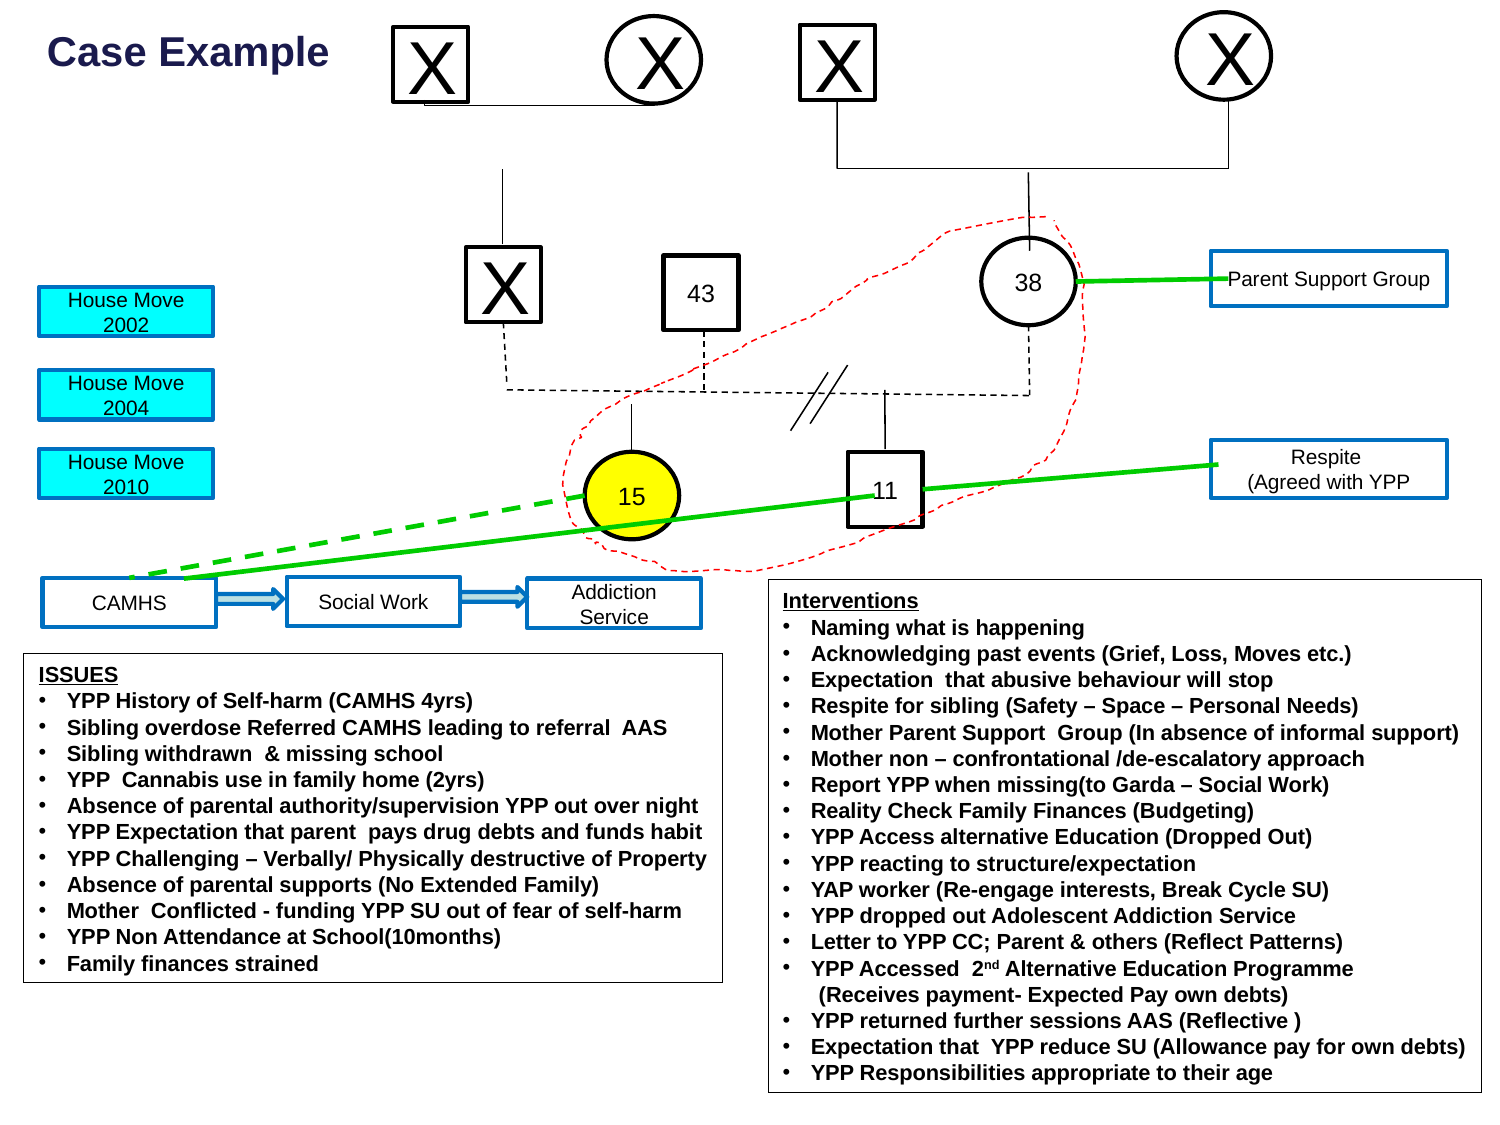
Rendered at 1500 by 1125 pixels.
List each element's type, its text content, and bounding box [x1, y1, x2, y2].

text_box [214, 588, 286, 611]
text_box Parent Support Group [1209, 249, 1449, 308]
text_box House Move 2004 [37, 368, 215, 422]
text_box X [464, 245, 543, 324]
text_box Social Work [285, 588, 462, 628]
text_box 11 [893, 515, 925, 529]
text_box ISSUES YPP History of Self-harm (CAMHS 4yrs) Sibling overdose Referred CAMHS leading to referral AAS Sibling withdrawn & missing school YPP Cannabis use in family home (2yrs) Absence of parental authority/supervision YPP out over night YPP Expectation that parent pays drug debts and funds habit YPP Challenging – Verbally/ Physically destructive of Property Absence of parental supports (No Extended Family) Mother Conflicted - funding YPP SU out of fear of self-harm YPP Non Attendance at School(10months) Family finances strained [23, 653, 723, 983]
text_box [458, 588, 530, 609]
text_box House Move 2002 [37, 285, 215, 338]
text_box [424, 99, 654, 104]
text_box X [604, 13, 704, 106]
text_box Case Example [32, 16, 345, 82]
text_box [561, 215, 1086, 533]
text_box Respite (Agreed with YPP [1209, 438, 1449, 500]
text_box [790, 372, 809, 431]
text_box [128, 495, 181, 579]
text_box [503, 322, 507, 382]
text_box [506, 389, 785, 396]
text_box Addiction Service [525, 588, 703, 630]
text_box House Move 2010 [37, 447, 215, 500]
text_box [854, 389, 884, 396]
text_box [1075, 278, 1229, 282]
text_box X [1174, 10, 1274, 102]
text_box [809, 364, 848, 424]
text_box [183, 495, 875, 579]
text_box X [798, 23, 877, 102]
text_box X [391, 25, 470, 104]
text_box Interventions Naming what is happening Acknowledging past events (Grief, Loss, Moves etc.) Expectation that abusive behaviour will stop Respite for sibling (Safety – Space – Personal Needs) Mother Parent Support Group (In absence of informal support) Mother non – confrontational /de-escalatory approach Report YPP when missing(to Garda – Social Work) Reality Check Family Finances (Budgeting) YPP Access alternative Education (Dropped Out) YPP reacting to structure/expectation YAP worker (Re-engage interests, Break Cycle SU) YPP dropped out Adolescent Addiction Service Letter to YPP CC; Parent & others (Reflect Patterns) YPP Accessed 2nd Alternative Education Programme (Receives payment- Expected Pay own debts) YPP returned further sessions AAS (Reflective ) Expectation that YPP reduce SU (Allowance pay for own debts) YPP Responsibilities appropriate to their age [768, 579, 1482, 1093]
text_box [922, 464, 1219, 490]
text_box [886, 389, 1030, 396]
text_box 43 [661, 253, 741, 332]
text_box CAMHS [40, 576, 218, 629]
